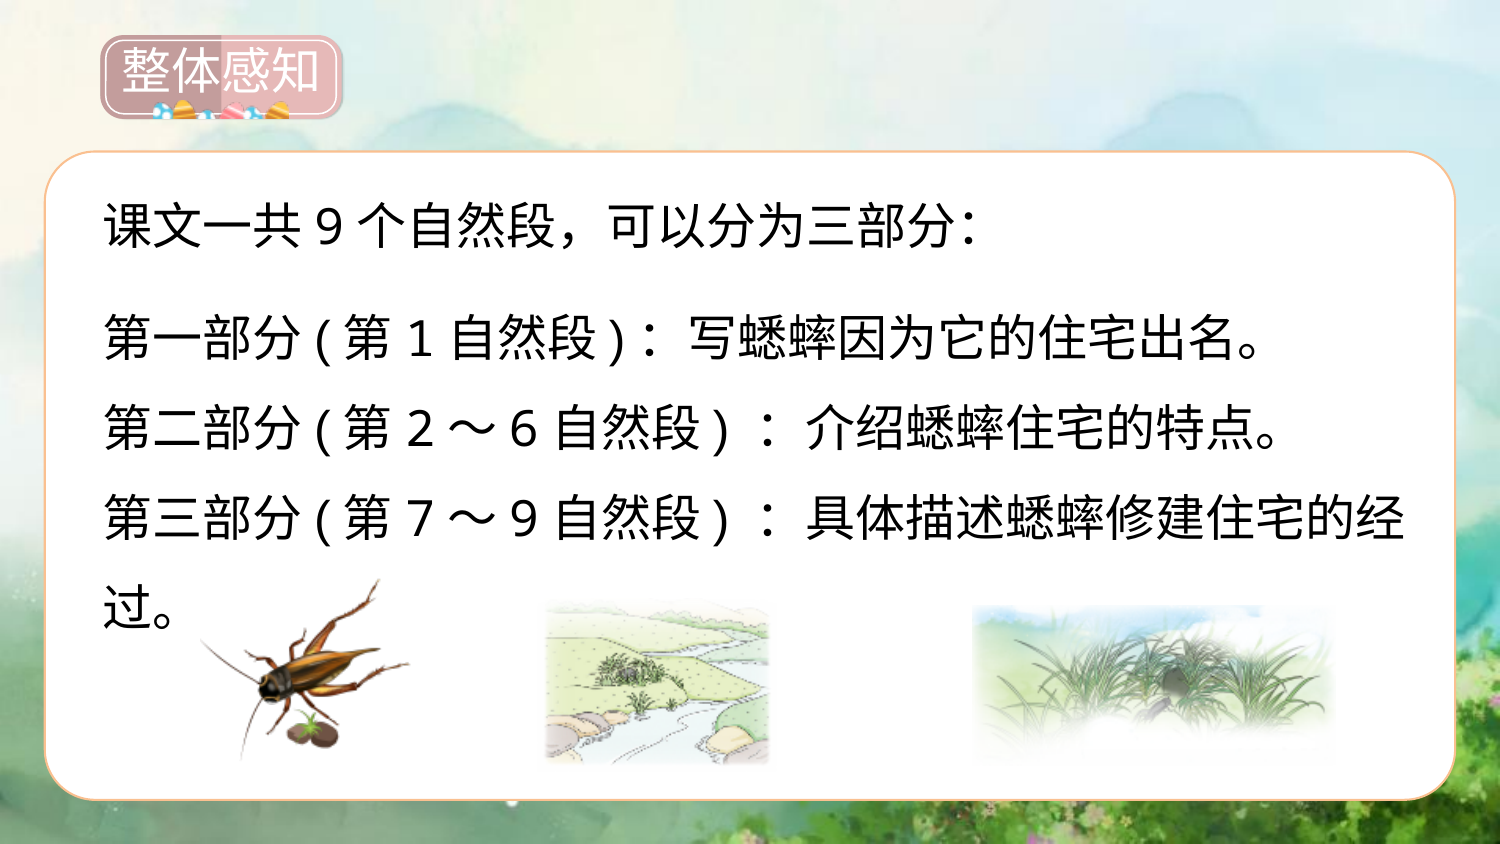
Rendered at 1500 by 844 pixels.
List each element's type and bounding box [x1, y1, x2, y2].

picture [0, 0, 1500, 844]
text_box [100, 32, 342, 119]
